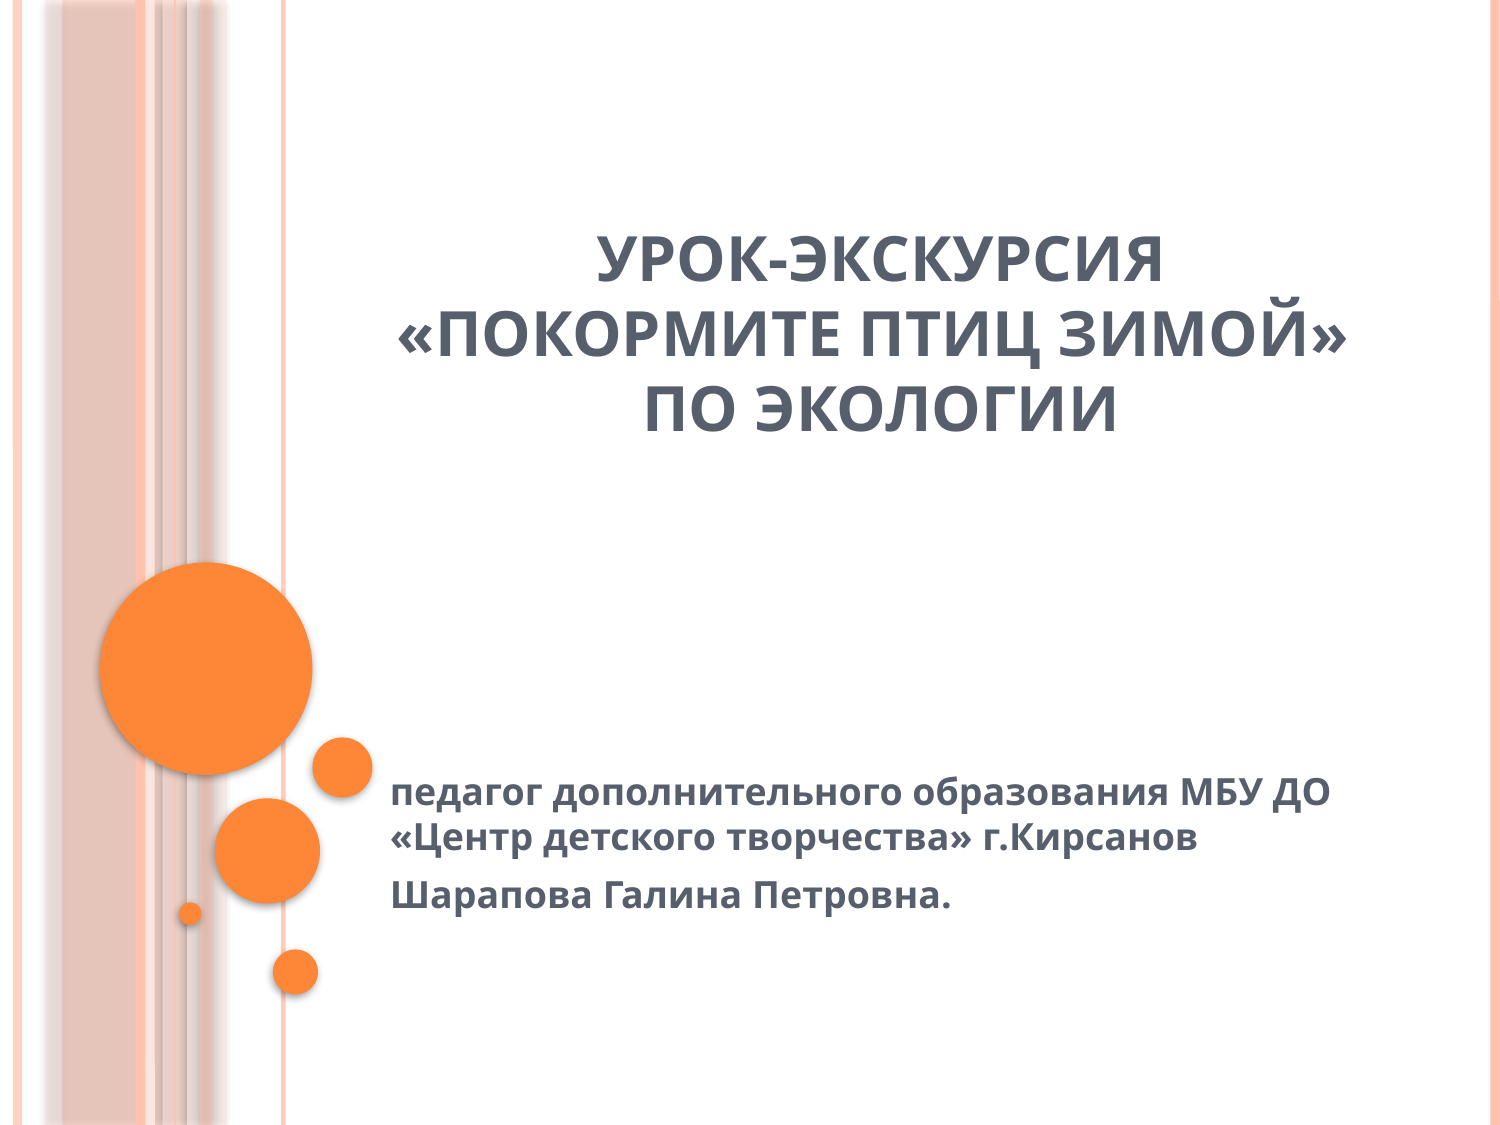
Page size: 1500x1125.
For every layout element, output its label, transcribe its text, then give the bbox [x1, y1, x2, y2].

subtitle педагог дополнительного образования МБУ ДО «Центр детского творчества» г.Кирсанов Шарапова Галина Петровна. [375, 703, 1500, 1046]
title Урок-экскурсия «Покормите птиц зимой» по экологии [375, 140, 1388, 452]
